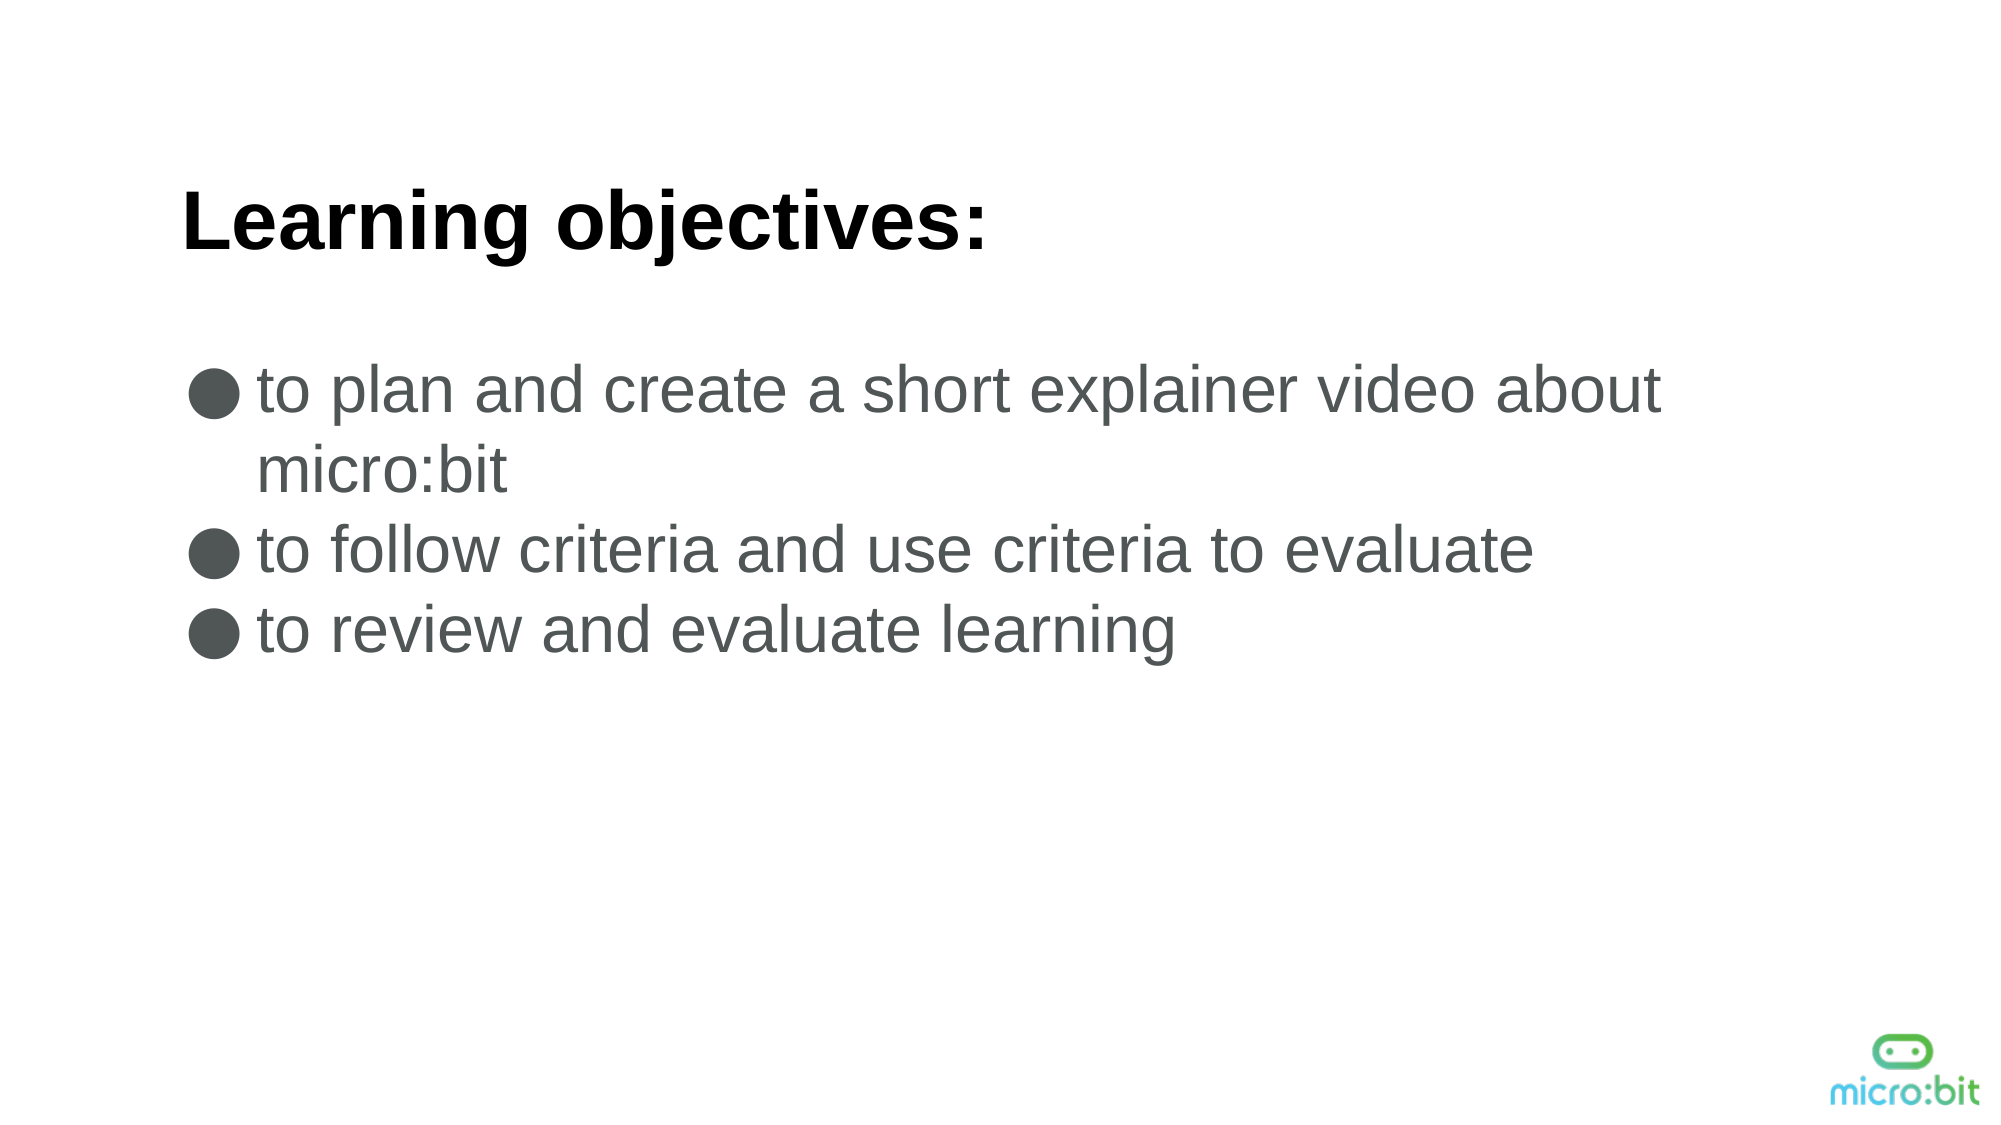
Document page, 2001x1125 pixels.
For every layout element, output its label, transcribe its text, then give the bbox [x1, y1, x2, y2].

text_box Learning objectives: to plan and create a short explainer video about micro:bit to follow criteria and use criteria to evaluate to review and evaluate learning [166, 72, 1918, 896]
picture [1830, 1029, 1980, 1106]
